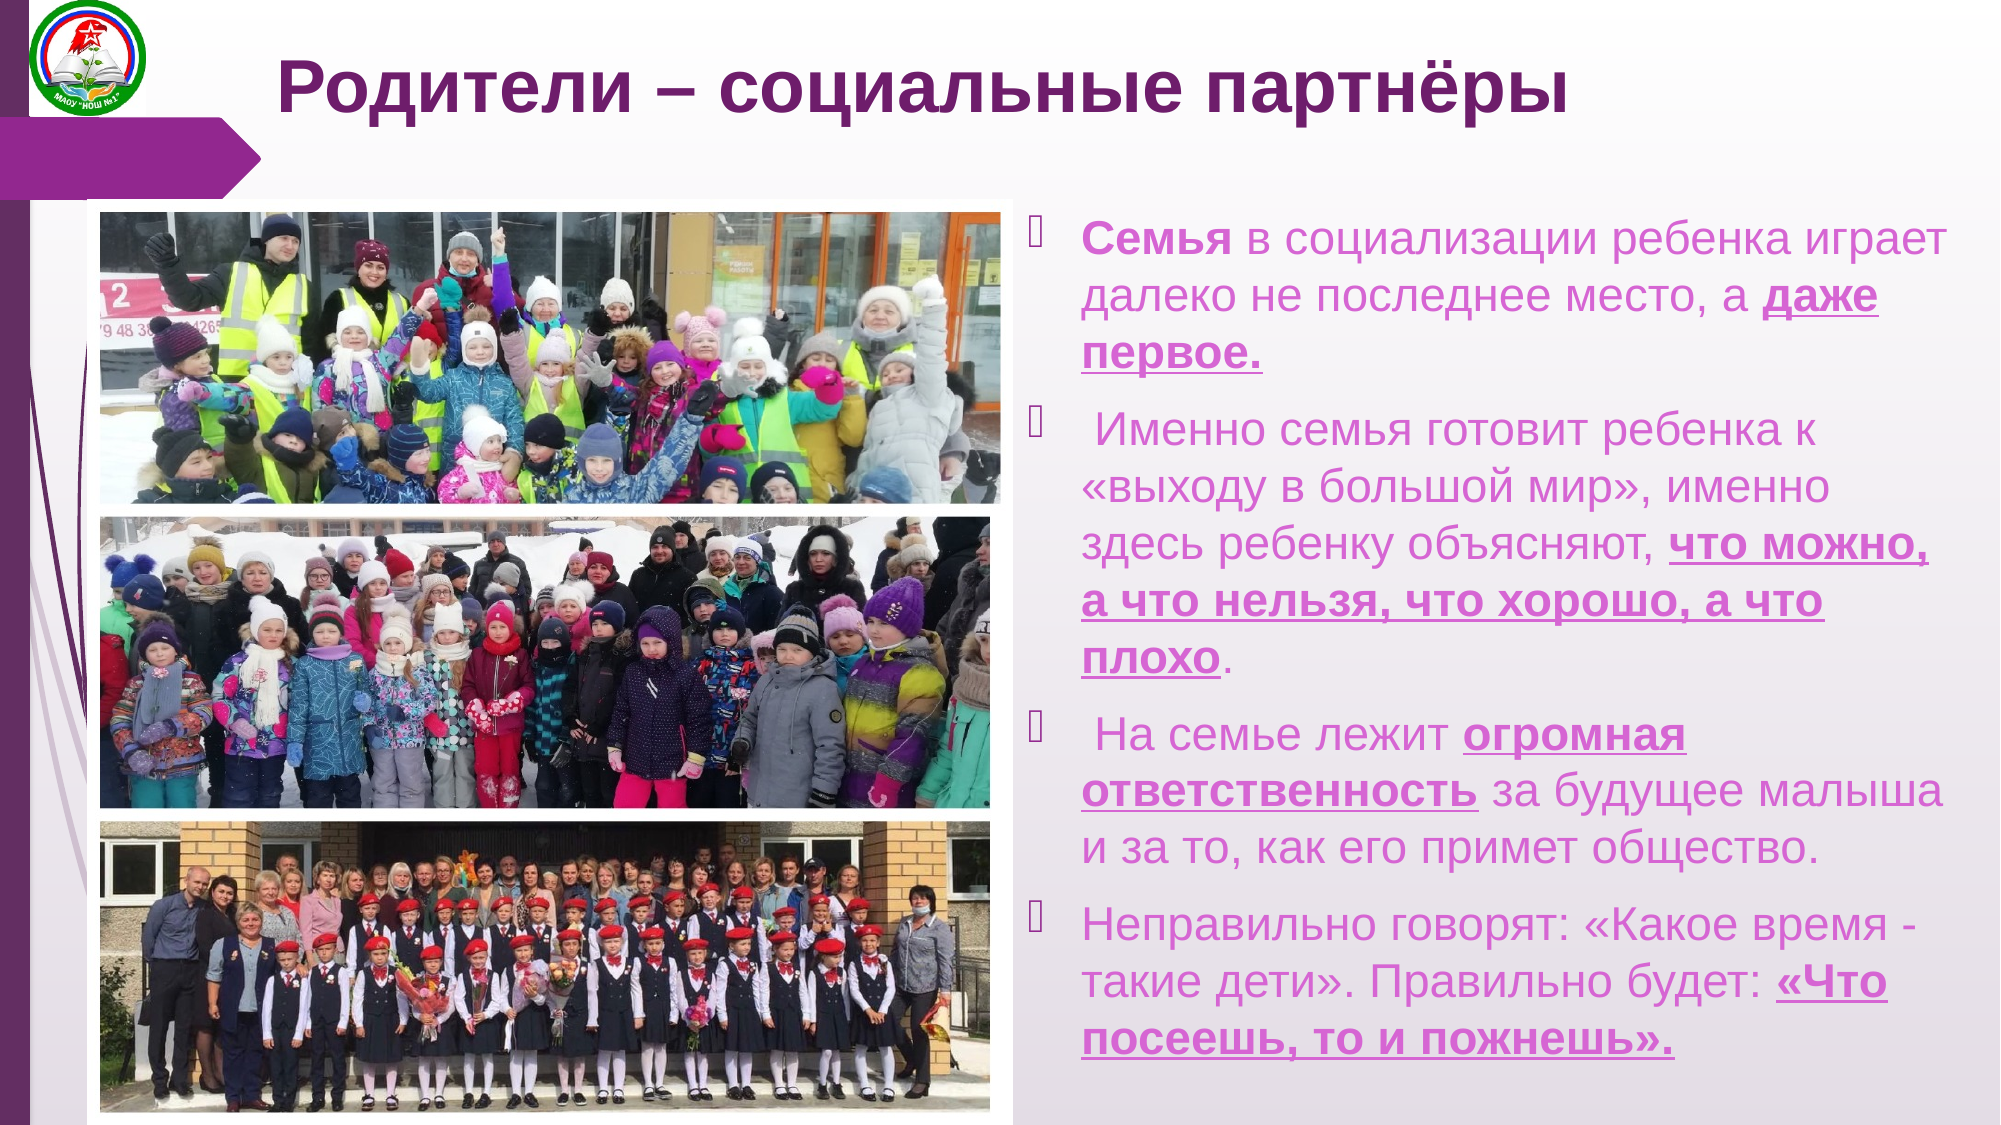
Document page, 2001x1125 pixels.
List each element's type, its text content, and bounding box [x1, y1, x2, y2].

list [87, 199, 1013, 1125]
list Семья в социализации ребенка играет далеко не последнее место, а даже первое. Именно семья готовит ребенка к «выходу в большой мир», именно здесь ребенку объясняют, что можно, а что нельзя, что хорошо, а что плохо. На семье лежит огромная ответственность за будущее малыша и за то, как его примет общество. Неправильно говорят: «Какое время - такие дети». Правильно будет: «Что посеешь, то и пожнешь». [1014, 200, 1973, 1125]
title Родители – социальные партнёры [261, 29, 1888, 200]
picture [29, 0, 146, 117]
